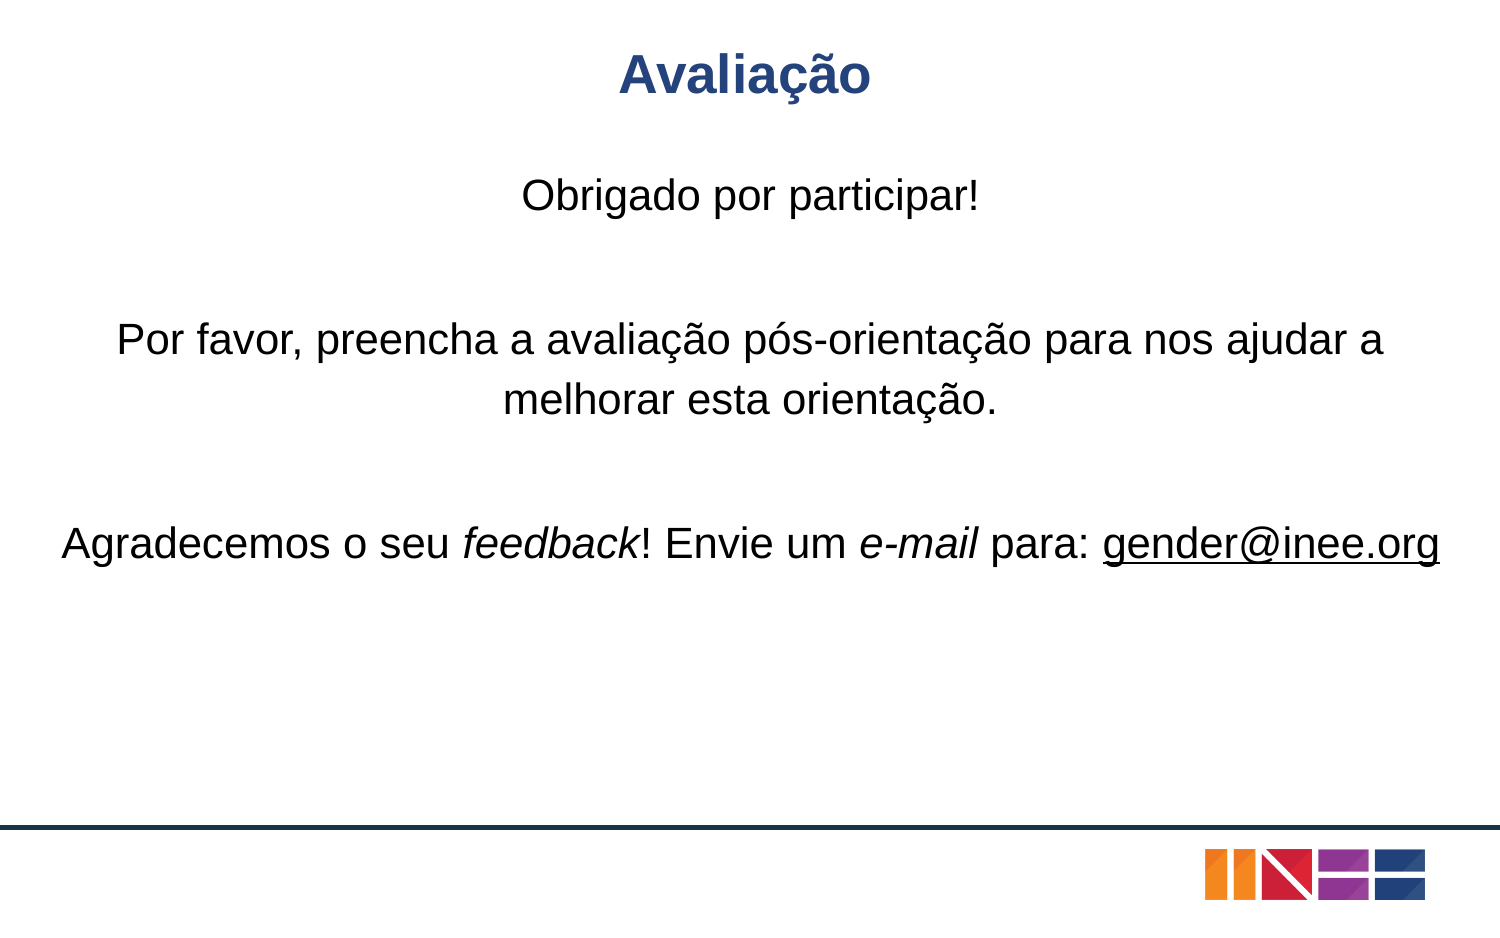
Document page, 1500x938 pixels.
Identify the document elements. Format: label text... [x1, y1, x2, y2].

title Avaliação [23, 23, 1468, 121]
picture [1205, 849, 1425, 900]
list Obrigado por participar! Por favor, preencha a avaliação pós-orientação para nos ajudar a melhorar esta orientação. Agradecemos o seu feedback! Envie um e-mail para: gender@inee.org [23, 143, 1479, 779]
